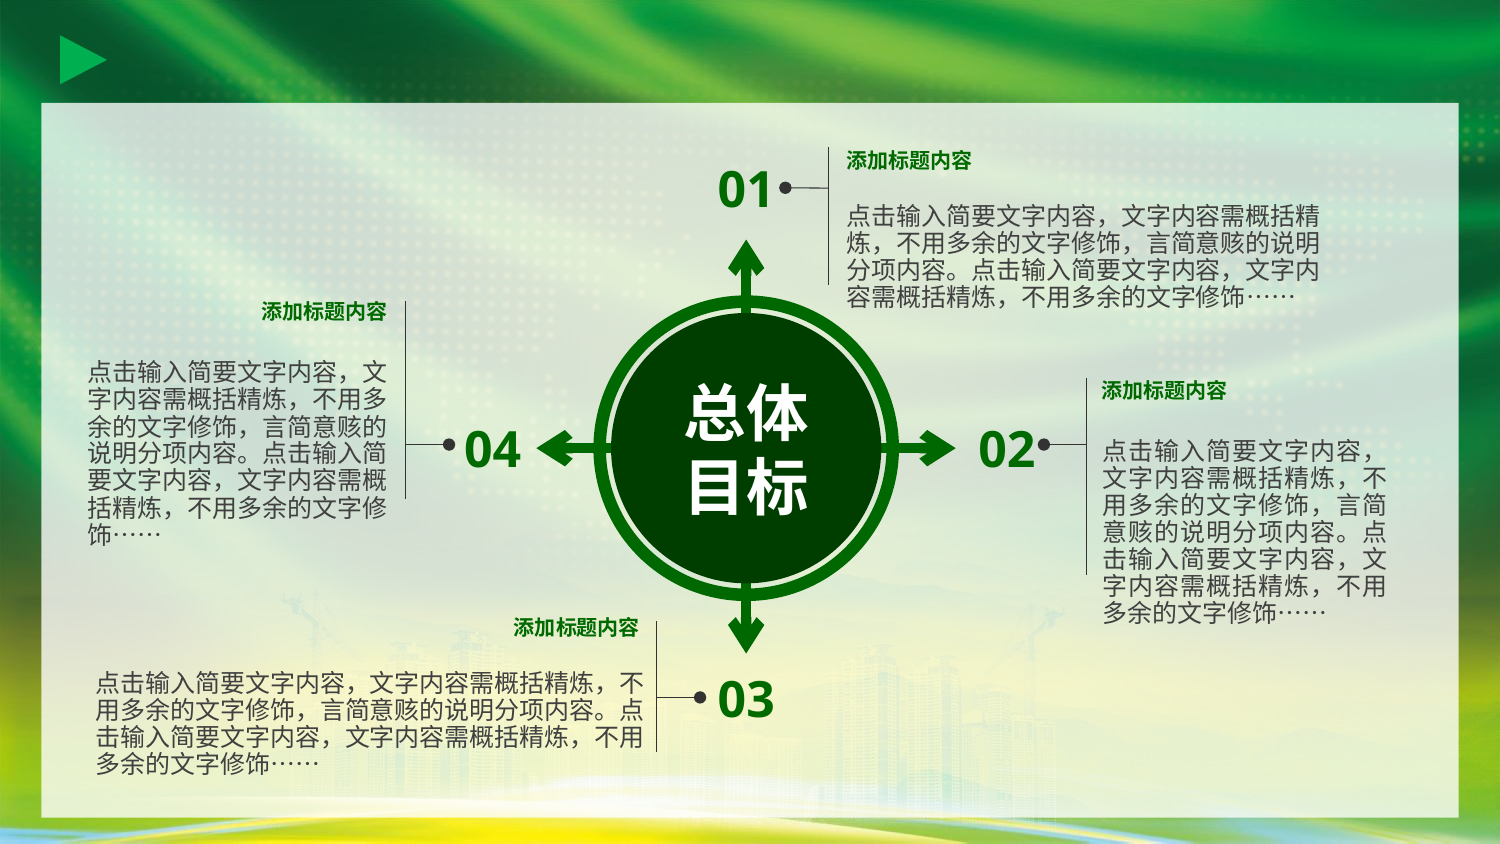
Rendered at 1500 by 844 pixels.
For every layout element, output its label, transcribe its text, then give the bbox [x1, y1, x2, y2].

text_box 添加标题内容 [1101, 377, 1330, 403]
text_box 点击输入简要文字内容，文字内容需概括精炼，不用多余的文字修饰，言简意赅的说明分项内容。点击输入简要文字内容，文字内容需概括精炼，不用多余的文字修饰…… [1102, 438, 1388, 628]
text_box 03 [706, 667, 786, 728]
picture [0, 0, 1500, 844]
text_box [751, 453, 894, 596]
text_box 点击输入简要文字内容，文字内容需概括精炼，不用多余的文字修饰，言简意赅的说明分项内容。点击输入简要文字内容，文字内容需概括精炼，不用多余的文字修饰…… [846, 203, 1330, 312]
text_box 点击输入简要文字内容，文字内容需概括精炼，不用多余的文字修饰，言简意赅的说明分项内容。点击输入简要文字内容，文字内容需概括精炼，不用多余的文字修饰…… [95, 670, 653, 779]
text_box 添加标题内容 [846, 147, 1075, 173]
text_box 总体目标 [647, 365, 845, 531]
text_box 01 [706, 157, 786, 218]
text_box 添加标题内容 [412, 614, 640, 640]
text_box 添加标题内容 [159, 298, 388, 325]
text_box [598, 453, 741, 596]
text_box 04 [453, 417, 532, 478]
text_box [598, 300, 741, 443]
text_box [751, 300, 894, 443]
text_box 点击输入简要文字内容，文字内容需概括精炼，不用多余的文字修饰，言简意赅的说明分项内容。点击输入简要文字内容，文字内容需概括精炼，不用多余的文字修饰…… [87, 359, 405, 550]
text_box [610, 311, 883, 585]
text_box 02 [967, 417, 1047, 478]
